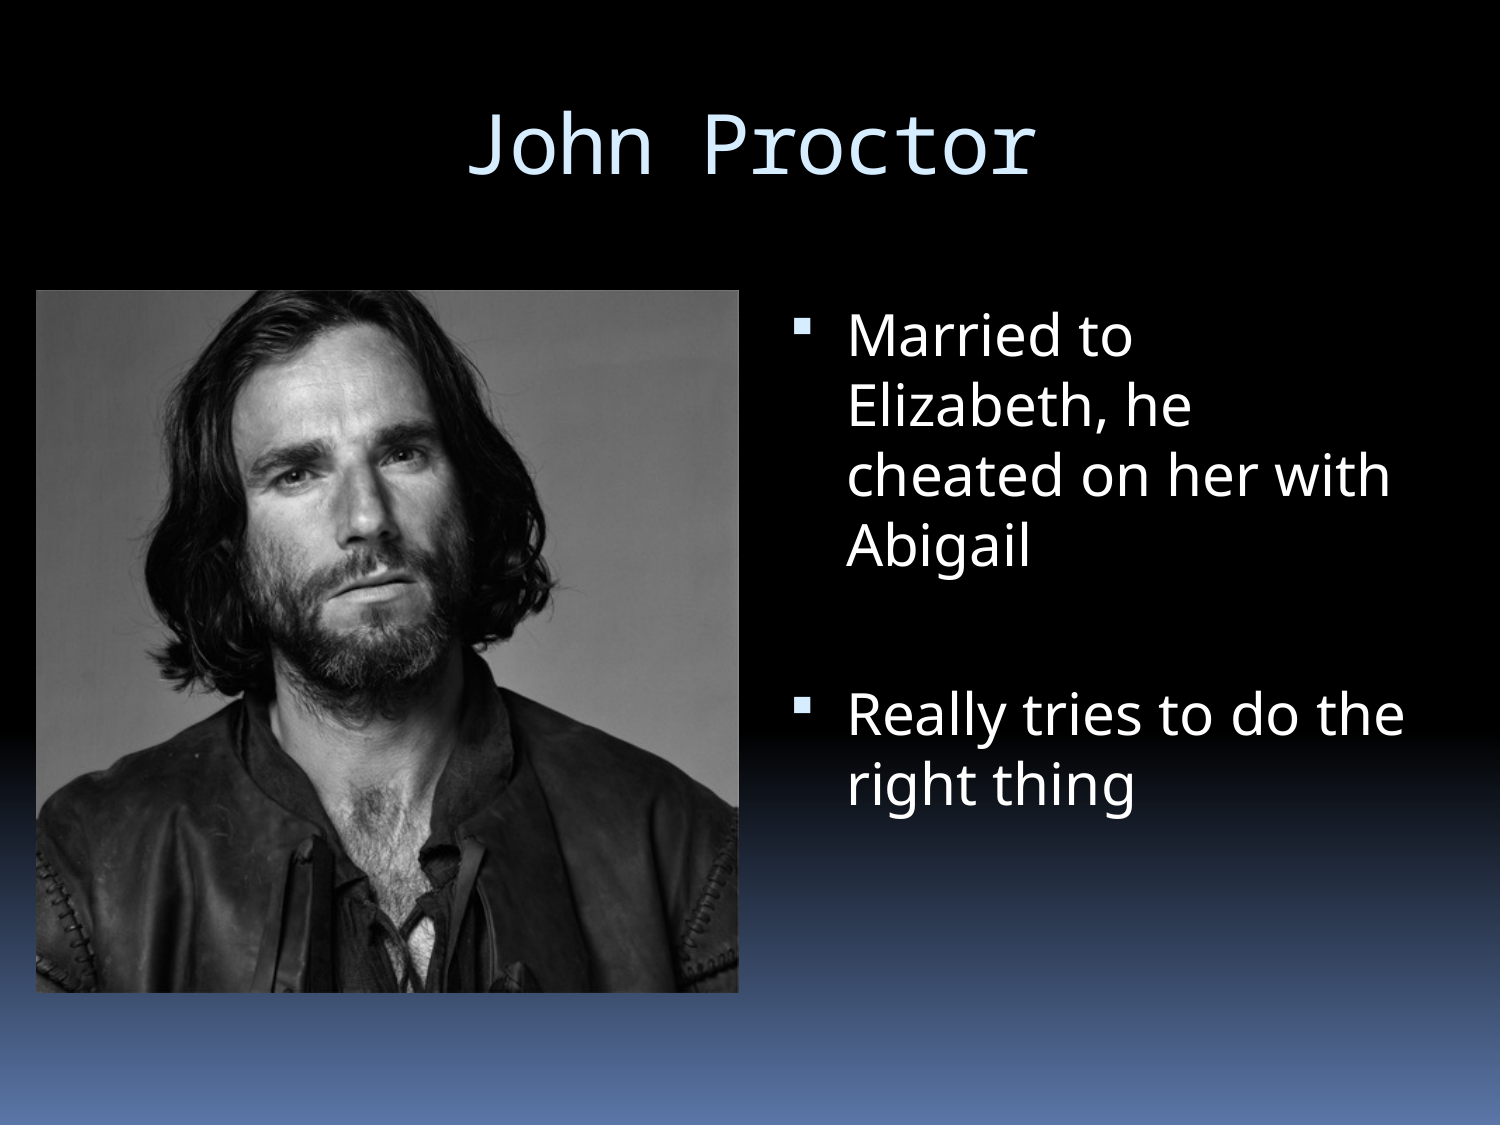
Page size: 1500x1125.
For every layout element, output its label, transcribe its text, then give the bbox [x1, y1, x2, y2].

list Married to Elizabeth, he cheated on her with Abigail Really tries to do the right thing [763, 290, 1427, 1033]
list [35, 289, 740, 994]
title John Proctor [75, 83, 1425, 234]
